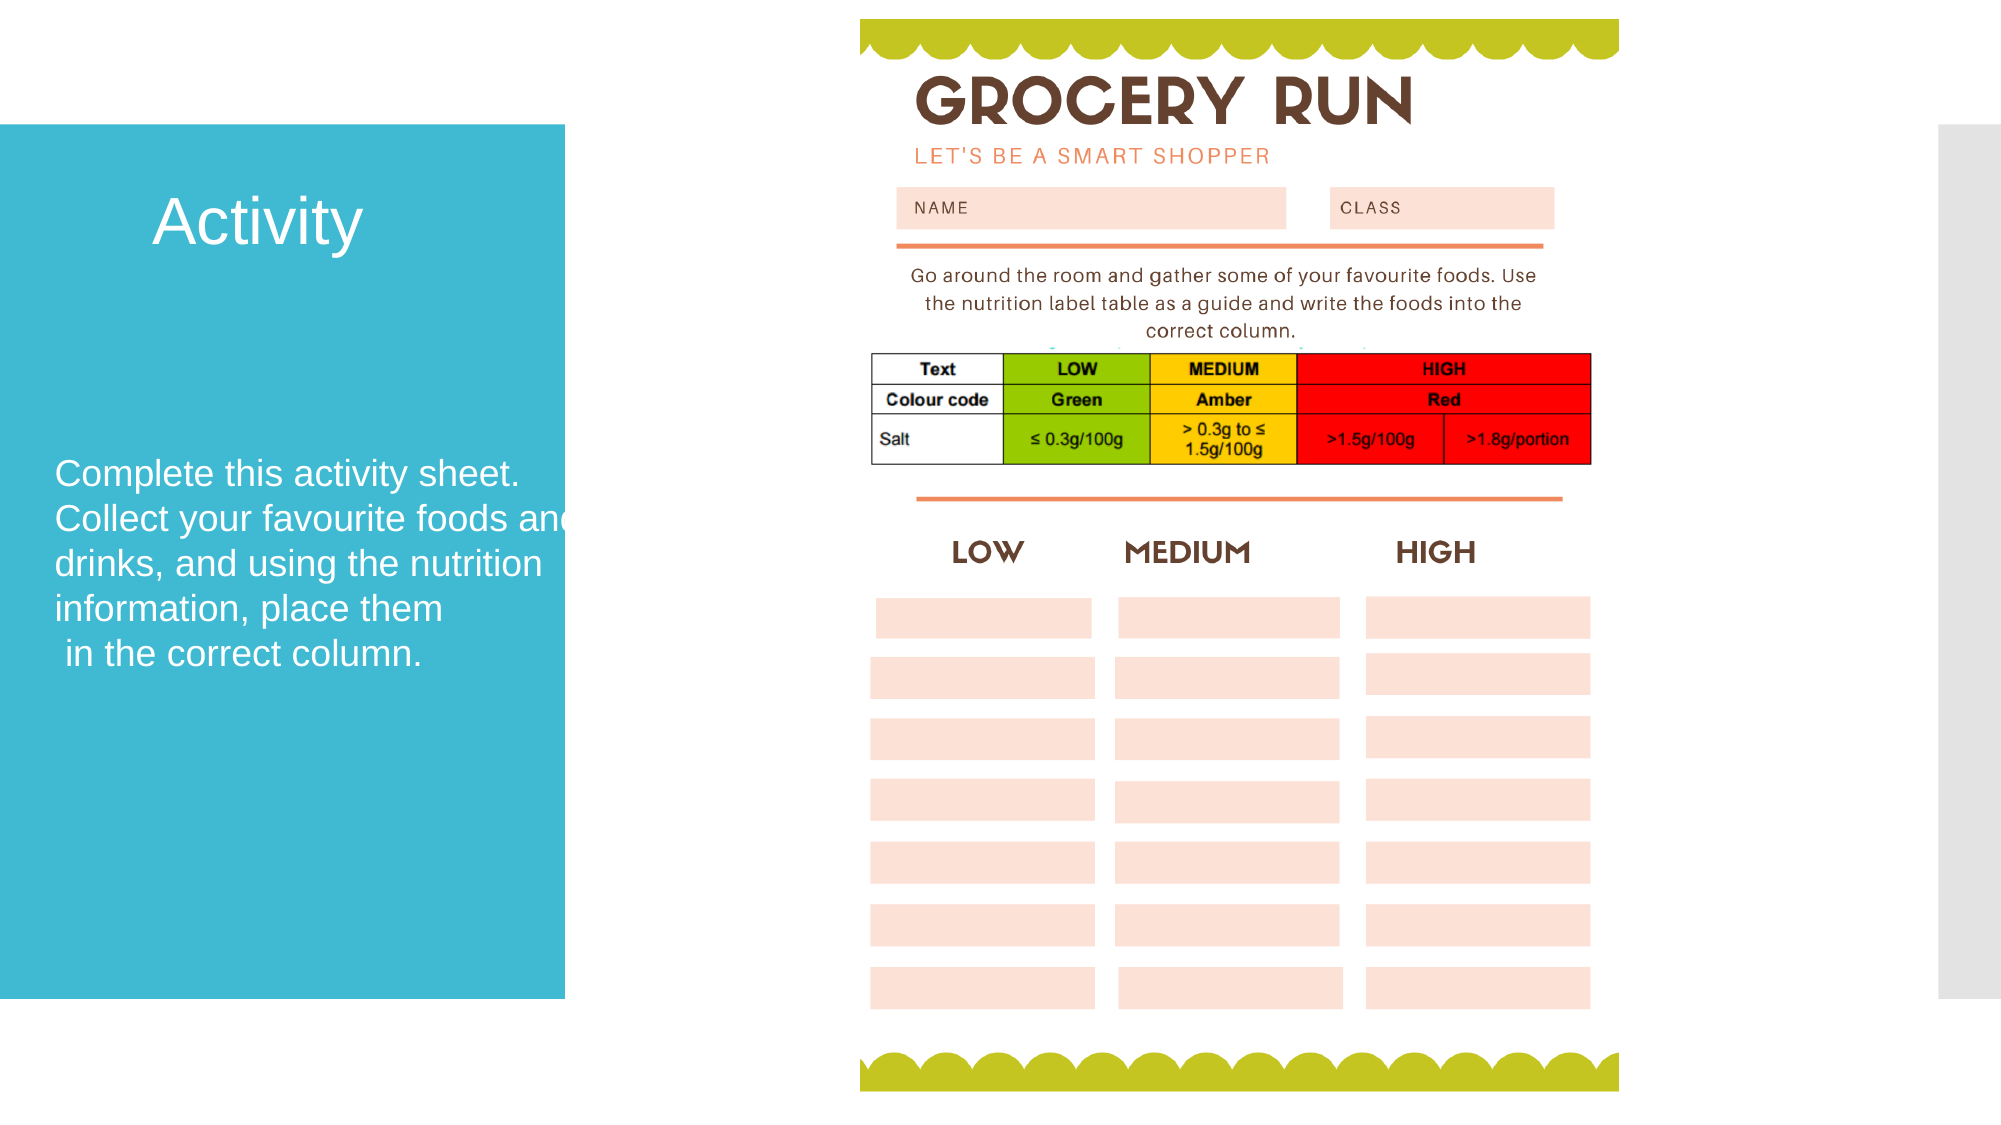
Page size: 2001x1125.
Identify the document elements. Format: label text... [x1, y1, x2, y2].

picture [860, 19, 1619, 1092]
text_box Complete this activity sheet. Collect your favourite foods and drinks, and using the nutrition information, place them in the correct column. [39, 441, 638, 682]
title Activity [137, 28, 604, 417]
